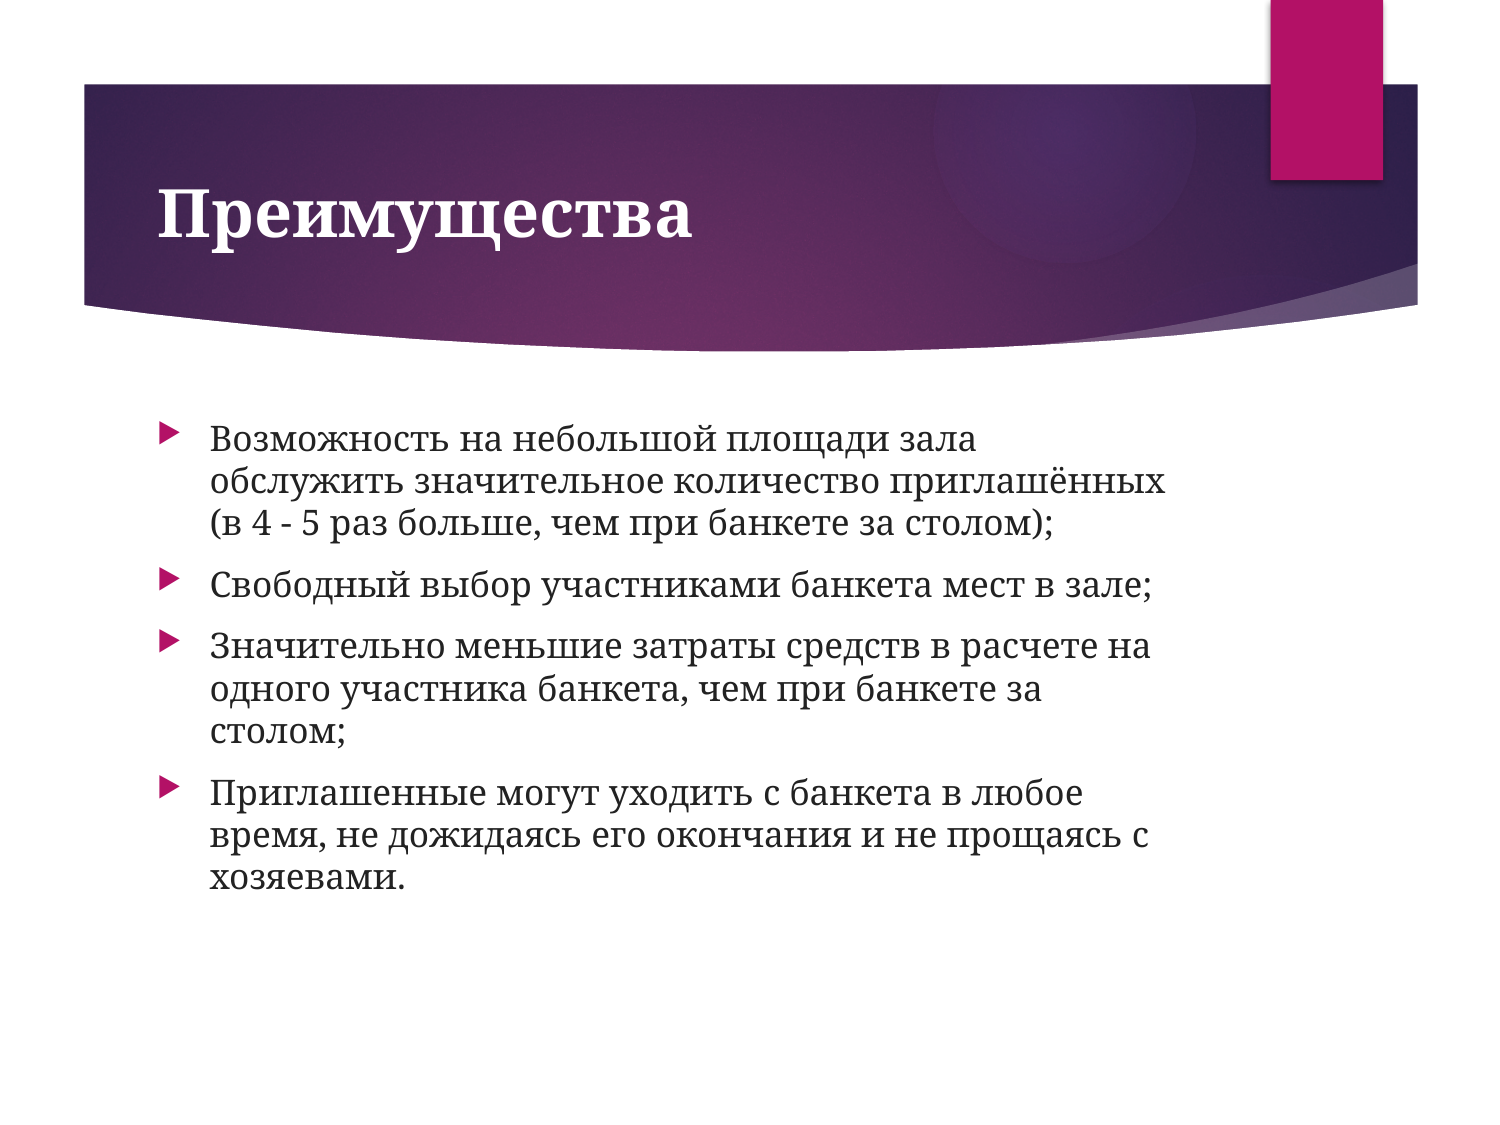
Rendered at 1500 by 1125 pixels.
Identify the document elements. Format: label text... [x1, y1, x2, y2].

title Преимущества [142, 152, 1183, 269]
list Возможность на небольшой площади зала обслужить значительное количество приглашённых (в 4 - 5 раз больше, чем при банкете за столом); Свободный выбор участниками банкета мест в зале; Значительно меньшие затраты средств в расчете на одного участника банкета, чем при банкете за столом; Приглашенные могут уходить с банкета в любое время, не дожидаясь его окончания и не прощаясь с хозяевами. [141, 408, 1183, 988]
